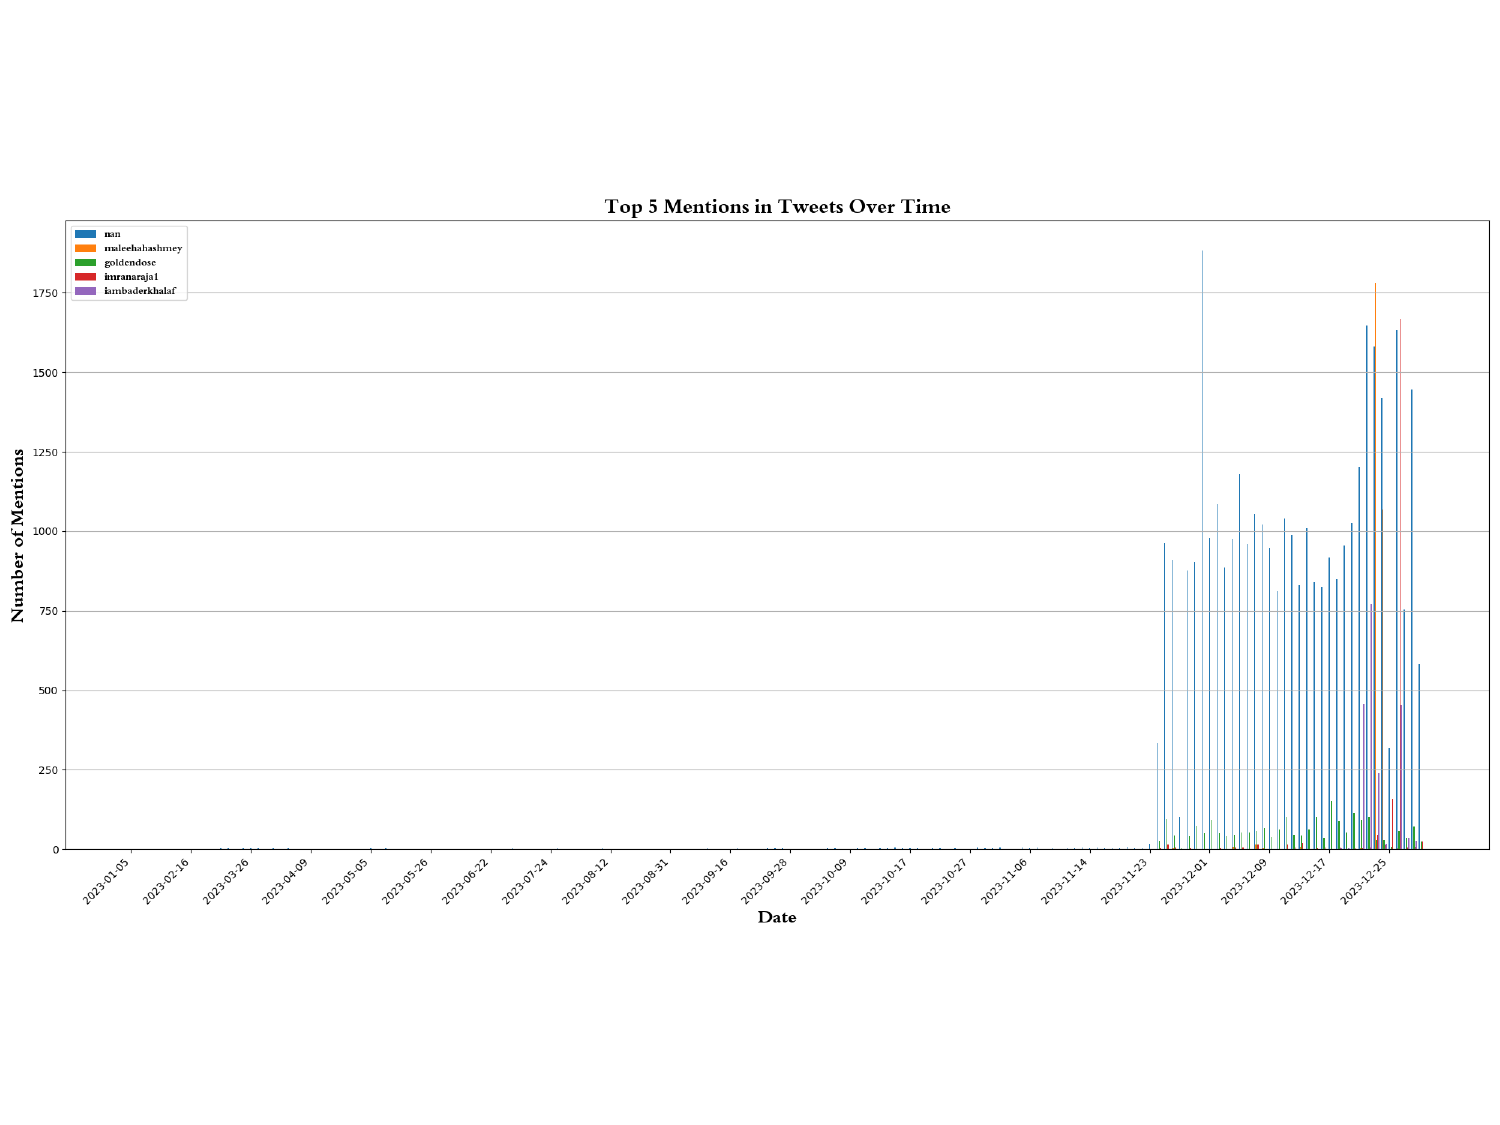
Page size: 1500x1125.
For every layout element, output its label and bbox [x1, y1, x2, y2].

picture [0, 187, 1500, 938]
